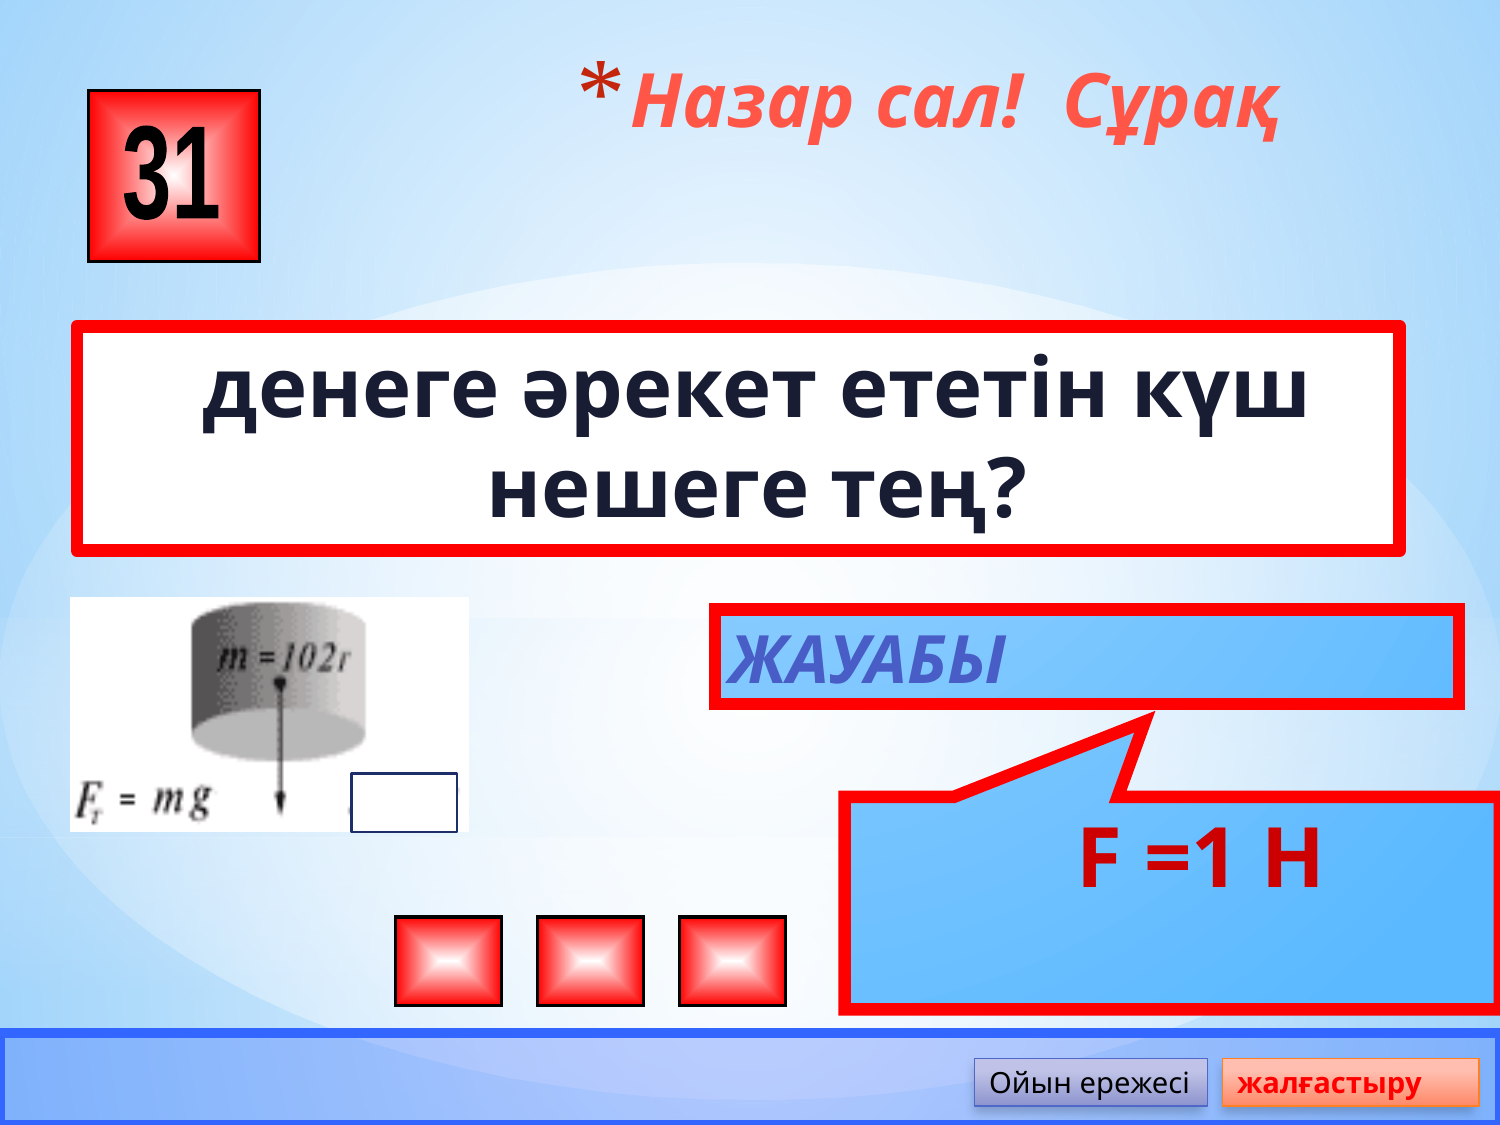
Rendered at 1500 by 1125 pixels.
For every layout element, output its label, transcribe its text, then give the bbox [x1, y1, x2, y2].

text_box [0, 1033, 1500, 1125]
title Назар сал! Сұрақ [360, 45, 1317, 185]
text_box жалғастыру [1222, 1058, 1480, 1107]
text_box F =1 Н [844, 721, 1500, 1010]
text_box [395, 916, 502, 1006]
text_box жауабы [714, 609, 1459, 704]
text_box Ойын ережесі [974, 1058, 1208, 1107]
text_box [88, 90, 260, 262]
picture [70, 597, 469, 833]
list денеге әрекет ететін күш нешеге тең? [76, 325, 1401, 552]
text_box [537, 916, 644, 1006]
text_box [679, 916, 786, 1006]
